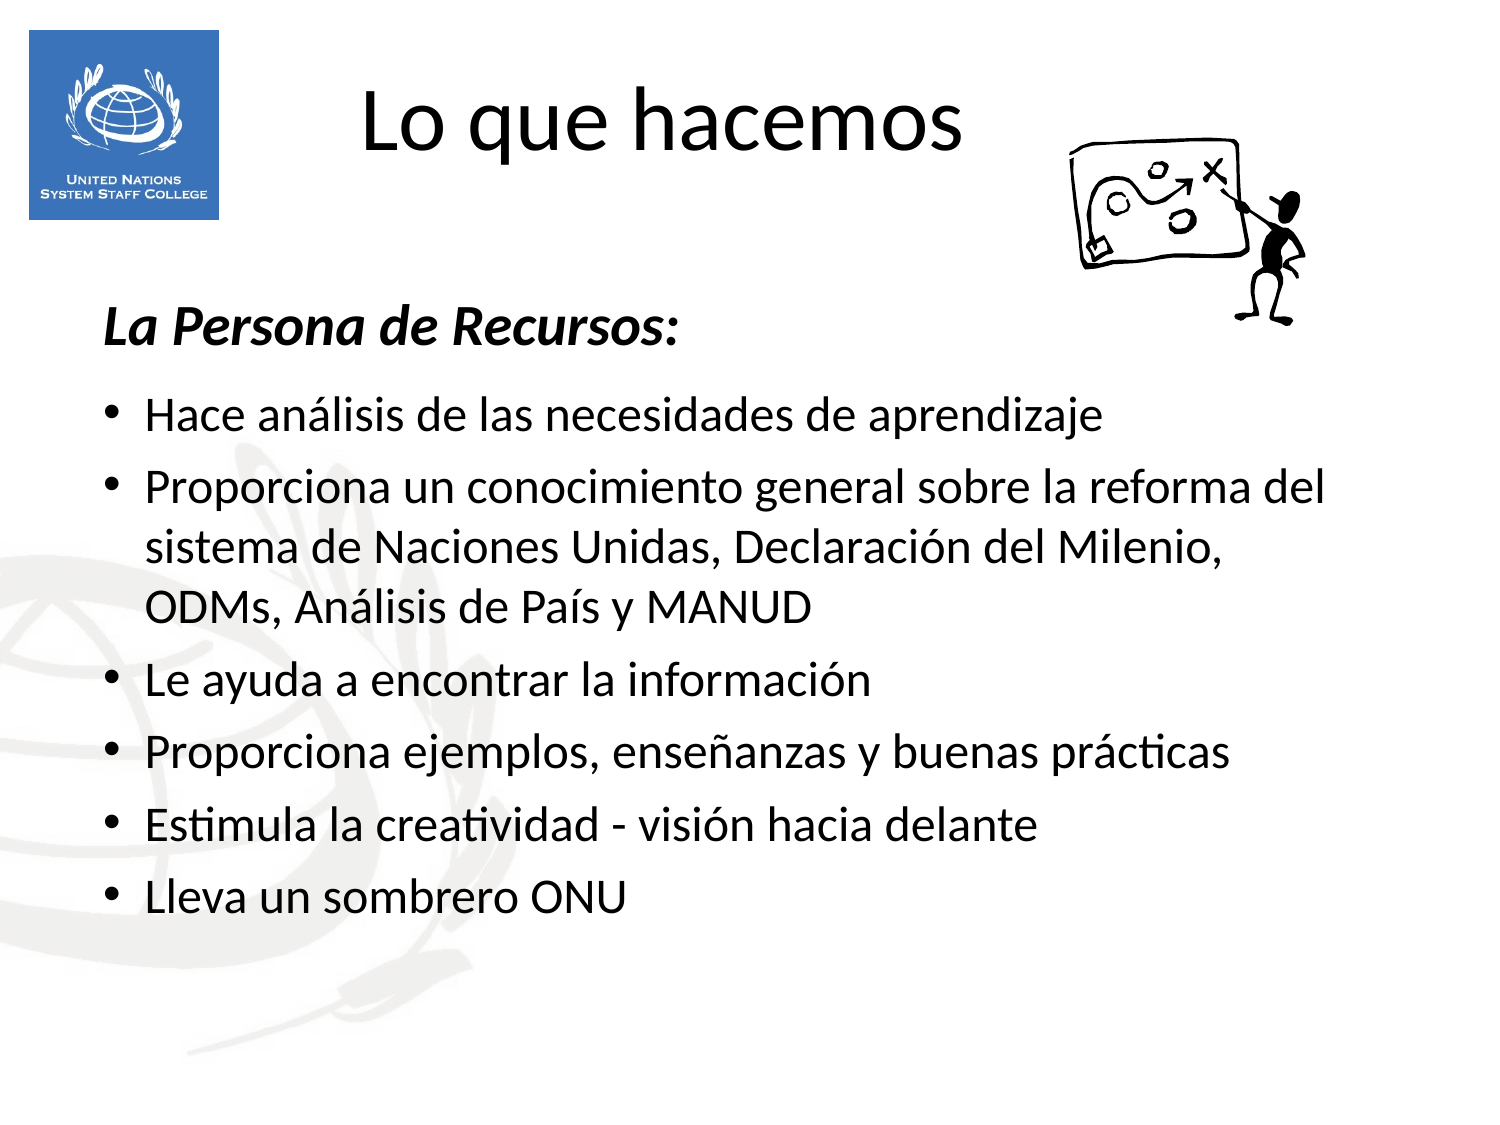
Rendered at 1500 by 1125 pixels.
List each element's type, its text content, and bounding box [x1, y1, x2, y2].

picture [29, 30, 219, 220]
text_box La Persona de Recursos: Hace análisis de las necesidades de aprendizaje Proporciona un conocimiento general sobre la reforma del sistema de Naciones Unidas, Declaración del Milenio, ODMs, Análisis de País y MANUD Le ayuda a encontrar la información Proporciona ejemplos, enseñanzas y buenas prácticas Estimula la creatividad - visión hacia delante Lleva un sombrero ONU [88, 287, 1364, 1125]
text_box Lo que hacemos [206, 51, 1120, 177]
picture [1068, 136, 1306, 327]
